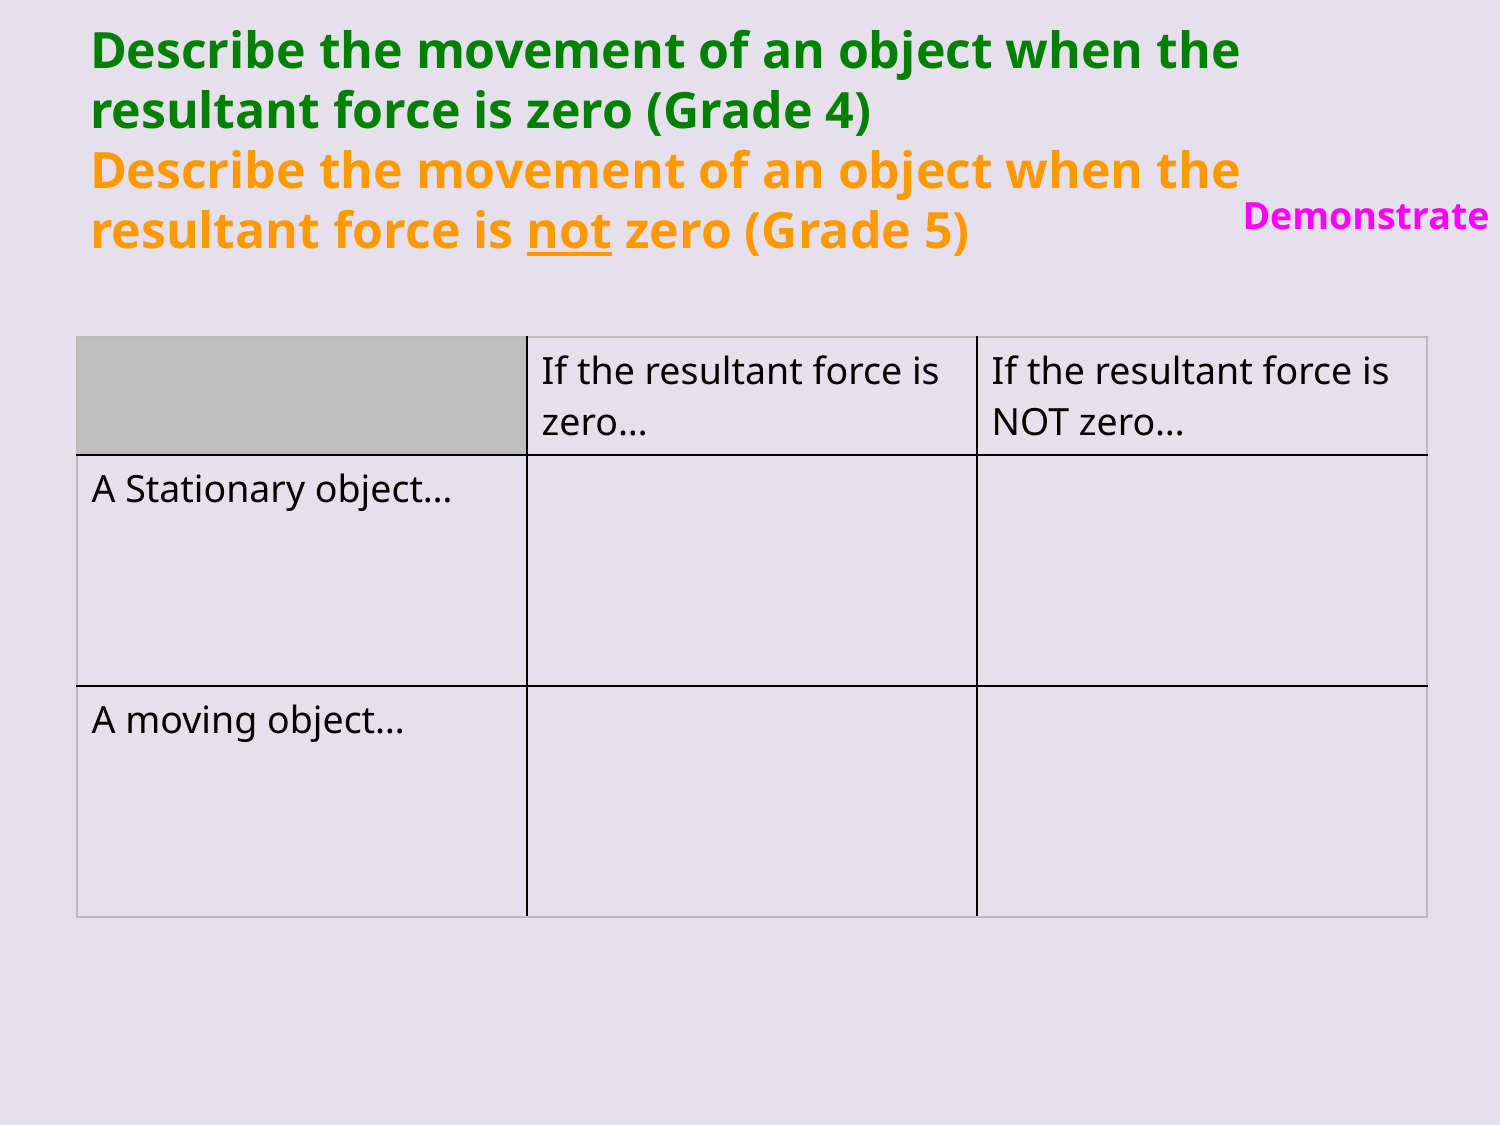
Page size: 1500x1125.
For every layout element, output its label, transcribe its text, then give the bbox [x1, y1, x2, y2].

table_cell A moving object… [78, 687, 526, 916]
table_header If the resultant force is NOT zero… [978, 338, 1426, 454]
table_header [78, 338, 526, 454]
table_cell A Stationary object… [78, 456, 526, 685]
text_box Demonstrate [1227, 184, 1500, 245]
table_header If the resultant force is zero… [528, 338, 976, 454]
table_cell [528, 456, 976, 685]
title Describe the movement of an object when the resultant force is zero (Grade 4) Describe the movement of an object when the resultant force is not zero (Grade 5) [75, 45, 1425, 233]
table_cell [978, 456, 1426, 685]
table_cell [978, 687, 1426, 916]
table_cell [528, 687, 976, 916]
